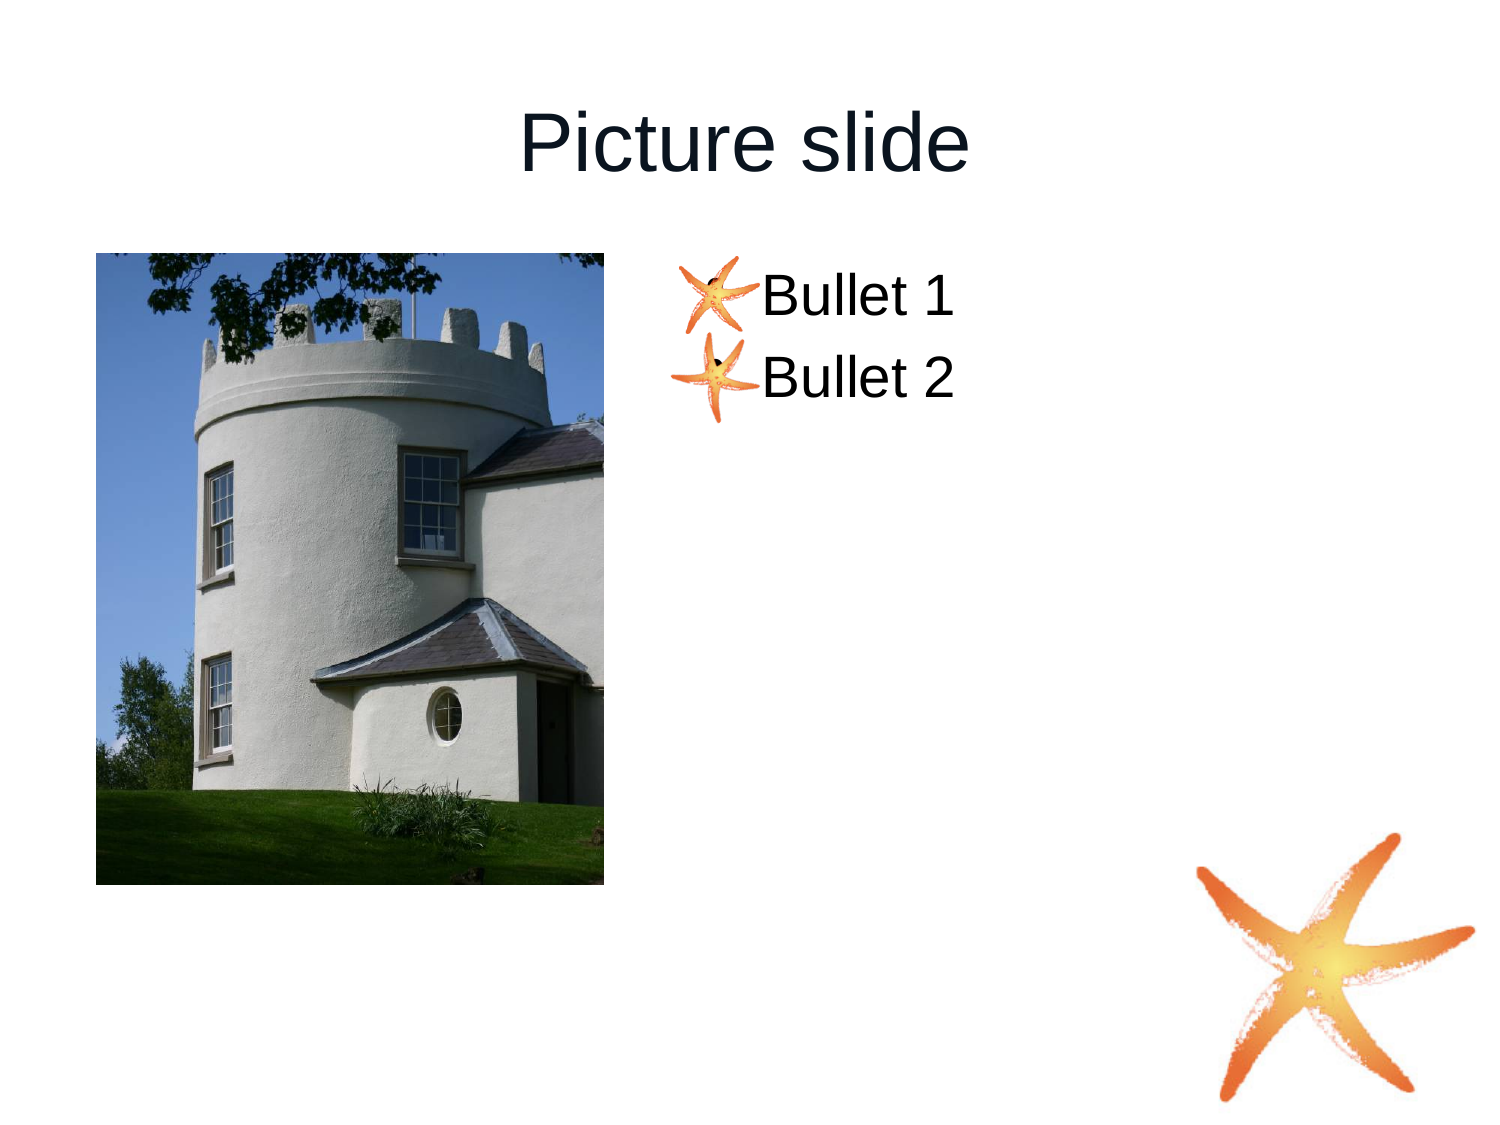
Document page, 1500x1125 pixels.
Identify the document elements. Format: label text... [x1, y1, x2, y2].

picture [0, 0, 1500, 1125]
list Bullet 1 Bullet 2 [690, 249, 1293, 993]
title Picture slide [69, 44, 1422, 232]
